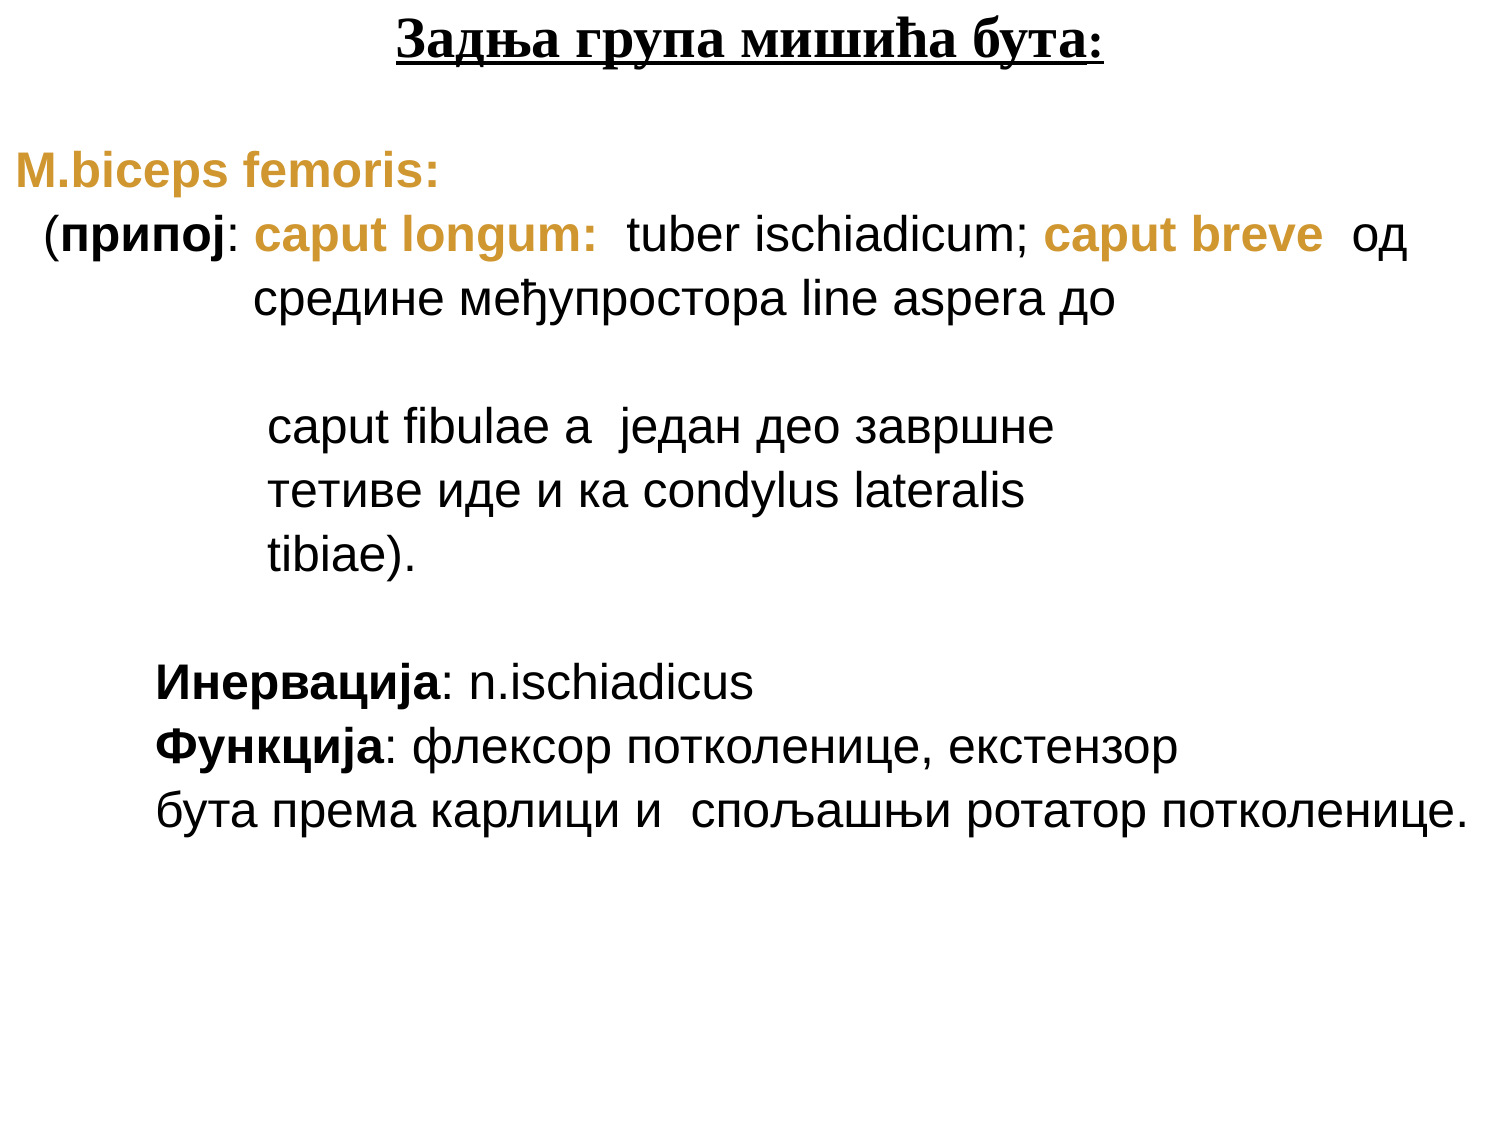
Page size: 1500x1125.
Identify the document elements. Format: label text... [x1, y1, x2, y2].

list Задња група мишића бута: M.biceps femoris: (припој: caput longum: tuber ischiadicum; caput breve од средине међупростора line aspera до caput fibulae а један део завршне тeтивe идe и ка condylus lateralis tibiae). Инервацијa: n.ischiadicus Функција: флексор потколенице, екстензор бута према карлици и спољашњи ротатор потколенице. [0, 0, 1500, 1125]
